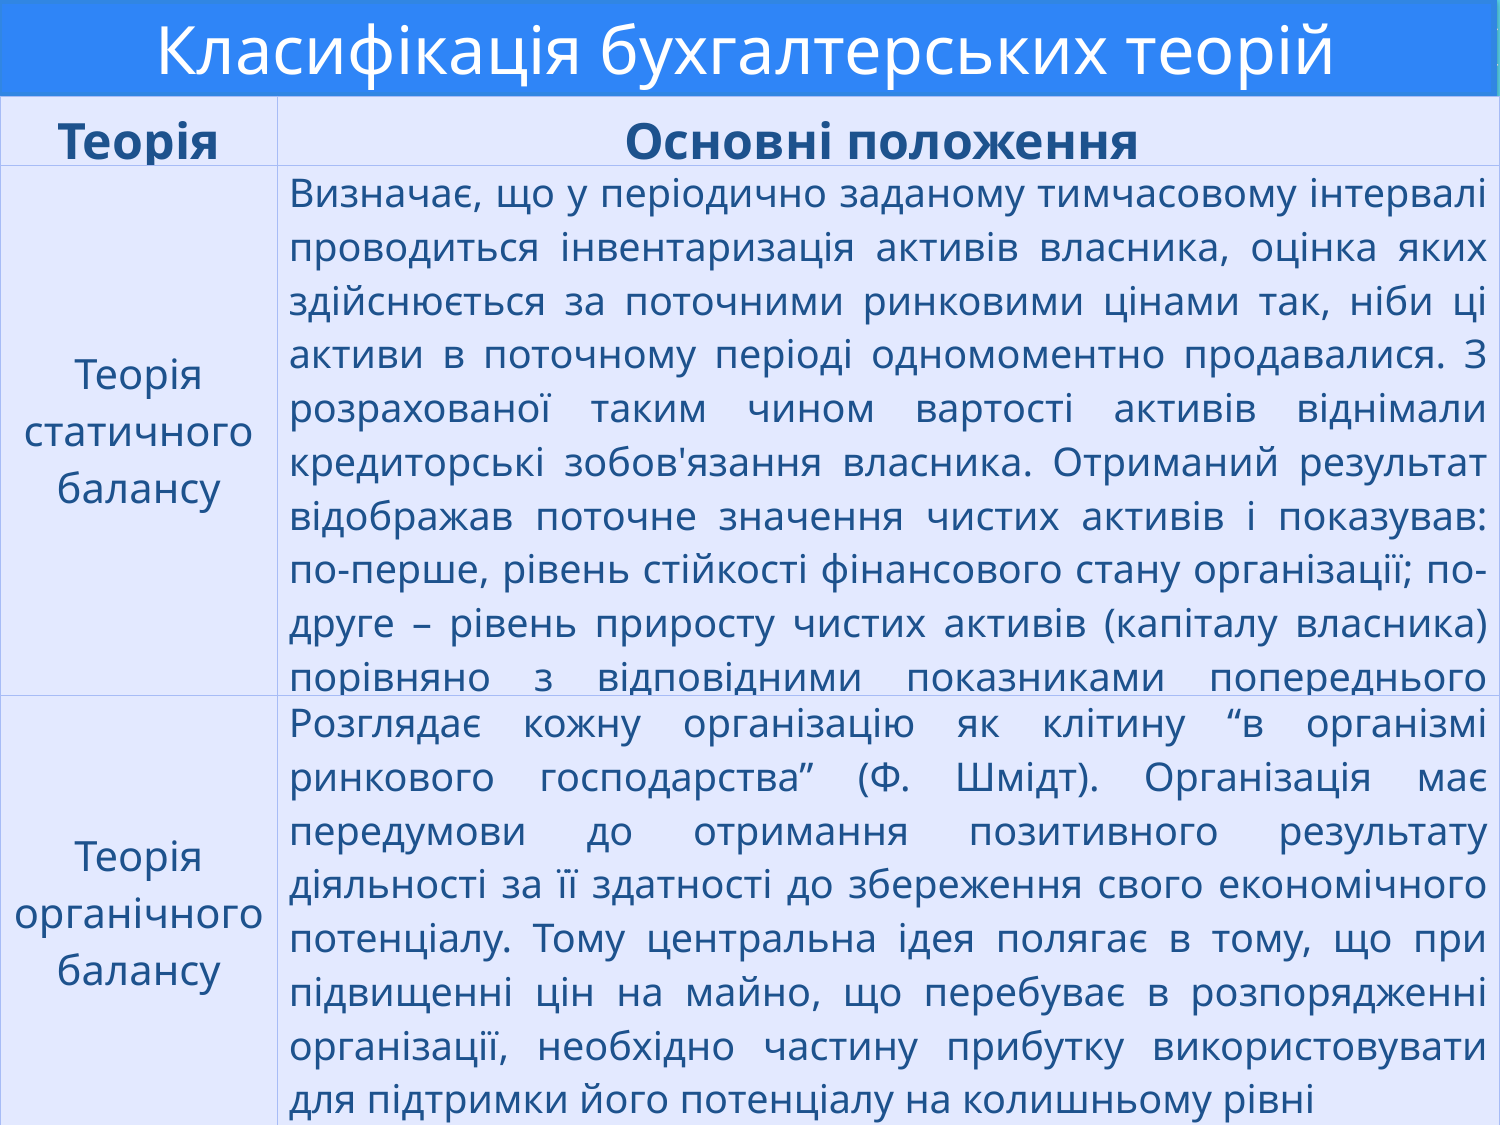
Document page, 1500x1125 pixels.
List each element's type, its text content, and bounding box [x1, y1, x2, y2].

table_cell Розглядає кожну організацію як клітину “в організмі ринкового господарства” (Ф. Шмідт). Організація має передумови до отримання позитивного результату діяльності за її здатності до збереження свого економічного потенціалу. Тому центральна ідея полягає в тому, що при підвищенні цін на майно, що перебуває в розпорядженні організації, необхідно частину прибутку використовувати для підтримки його потенціалу на колишньому рівні [278, 696, 1499, 1125]
table_cell Теорія органічного балансу [1, 696, 277, 1125]
table_cell Визначає, що у періодично заданому тимчасовому інтервалі проводиться інвентаризація активів власника, оцінка яких здійснюється за поточними ринковими цінами так, ніби ці активи в поточному періоді одномоментно продавалися. З розрахованої таким чином вартості активів віднімали кредиторські зобов'язання власника. Отриманий результат відображав поточне значення чистих активів і показував: по-перше, рівень стійкості фінансового стану організації; по-друге – рівень приросту чистих активів (капіталу власника) порівняно з відповідними показниками попереднього періоду [278, 166, 1499, 695]
text_box Класифікація бухгалтерських теорій [0, 0, 1497, 96]
table_header Основні положення [278, 97, 1499, 165]
table_cell Теорія статичного балансу [1, 166, 277, 695]
table_header Теорія [1, 97, 277, 165]
